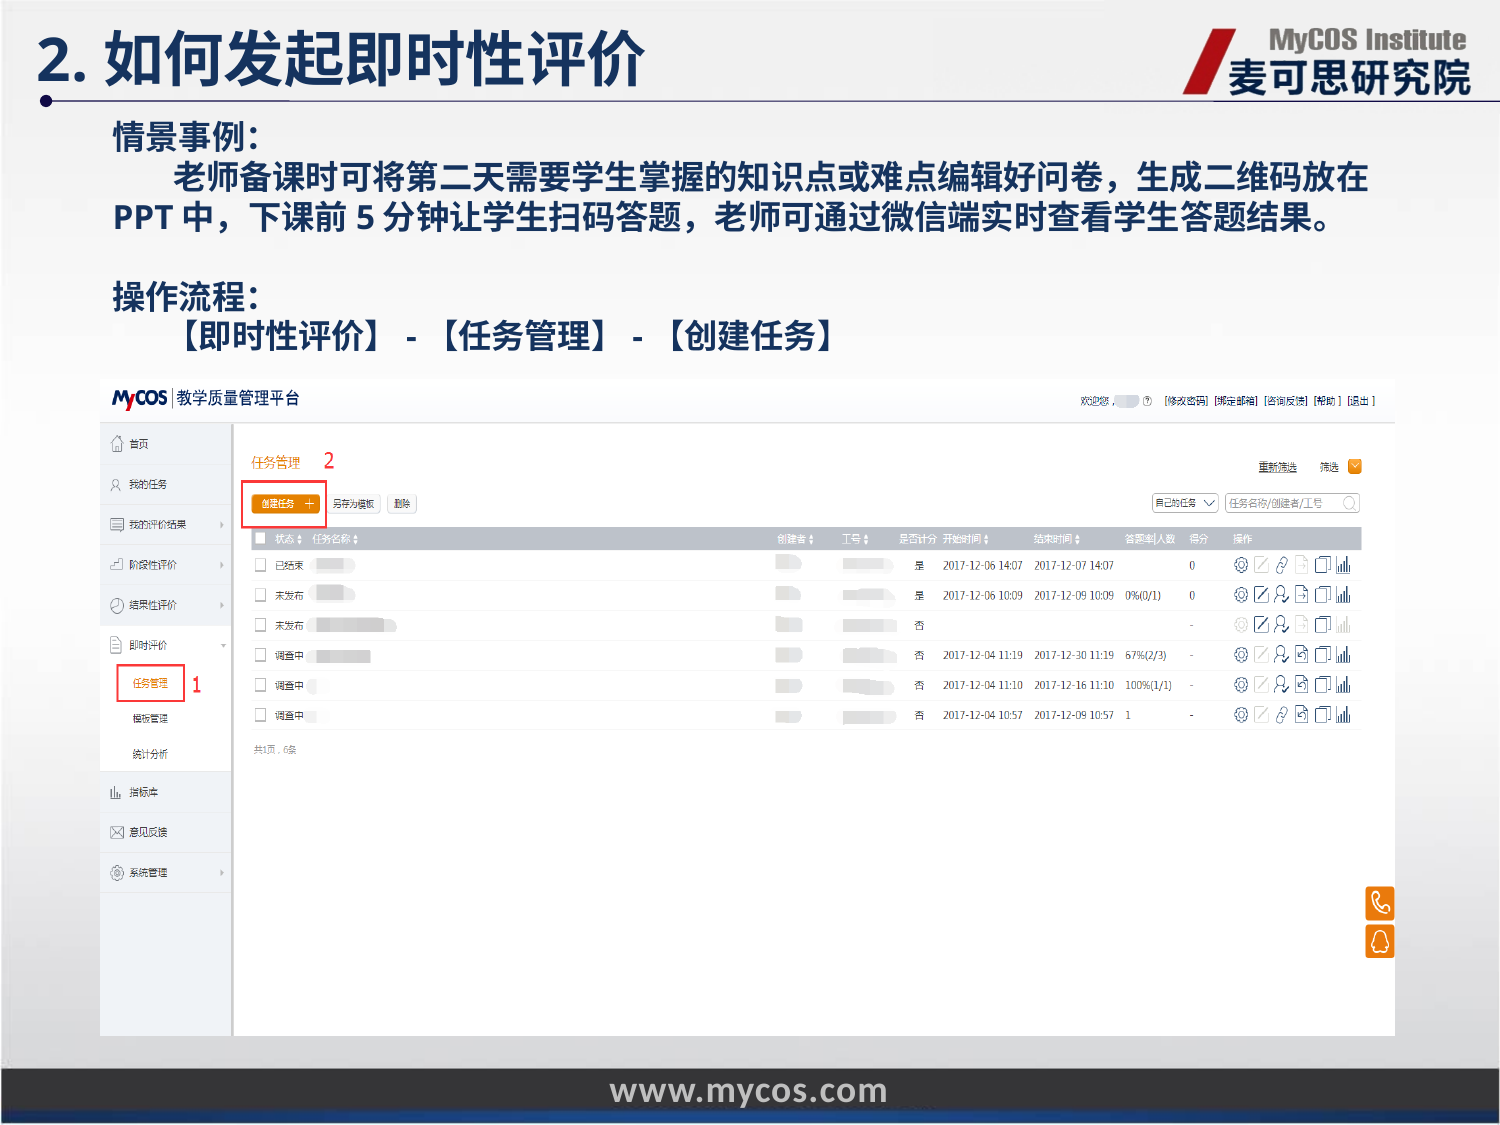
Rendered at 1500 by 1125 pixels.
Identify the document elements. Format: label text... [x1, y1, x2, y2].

text_box [39, 94, 1500, 108]
text_box 情景事例： 老师备课时可将第二天需要学生掌握的知识点或难点编辑好问卷，生成二维码放在PPT中，下课前5分钟让学生扫码答题，老师可通过微信端实时查看学生答题结果。 操作流程： 【即时性评价】-【任务管理】-【创建任务】 [97, 108, 1397, 363]
picture [0, 0, 1500, 1125]
text_box 2.如何发起即时性评价 [36, 20, 1046, 94]
